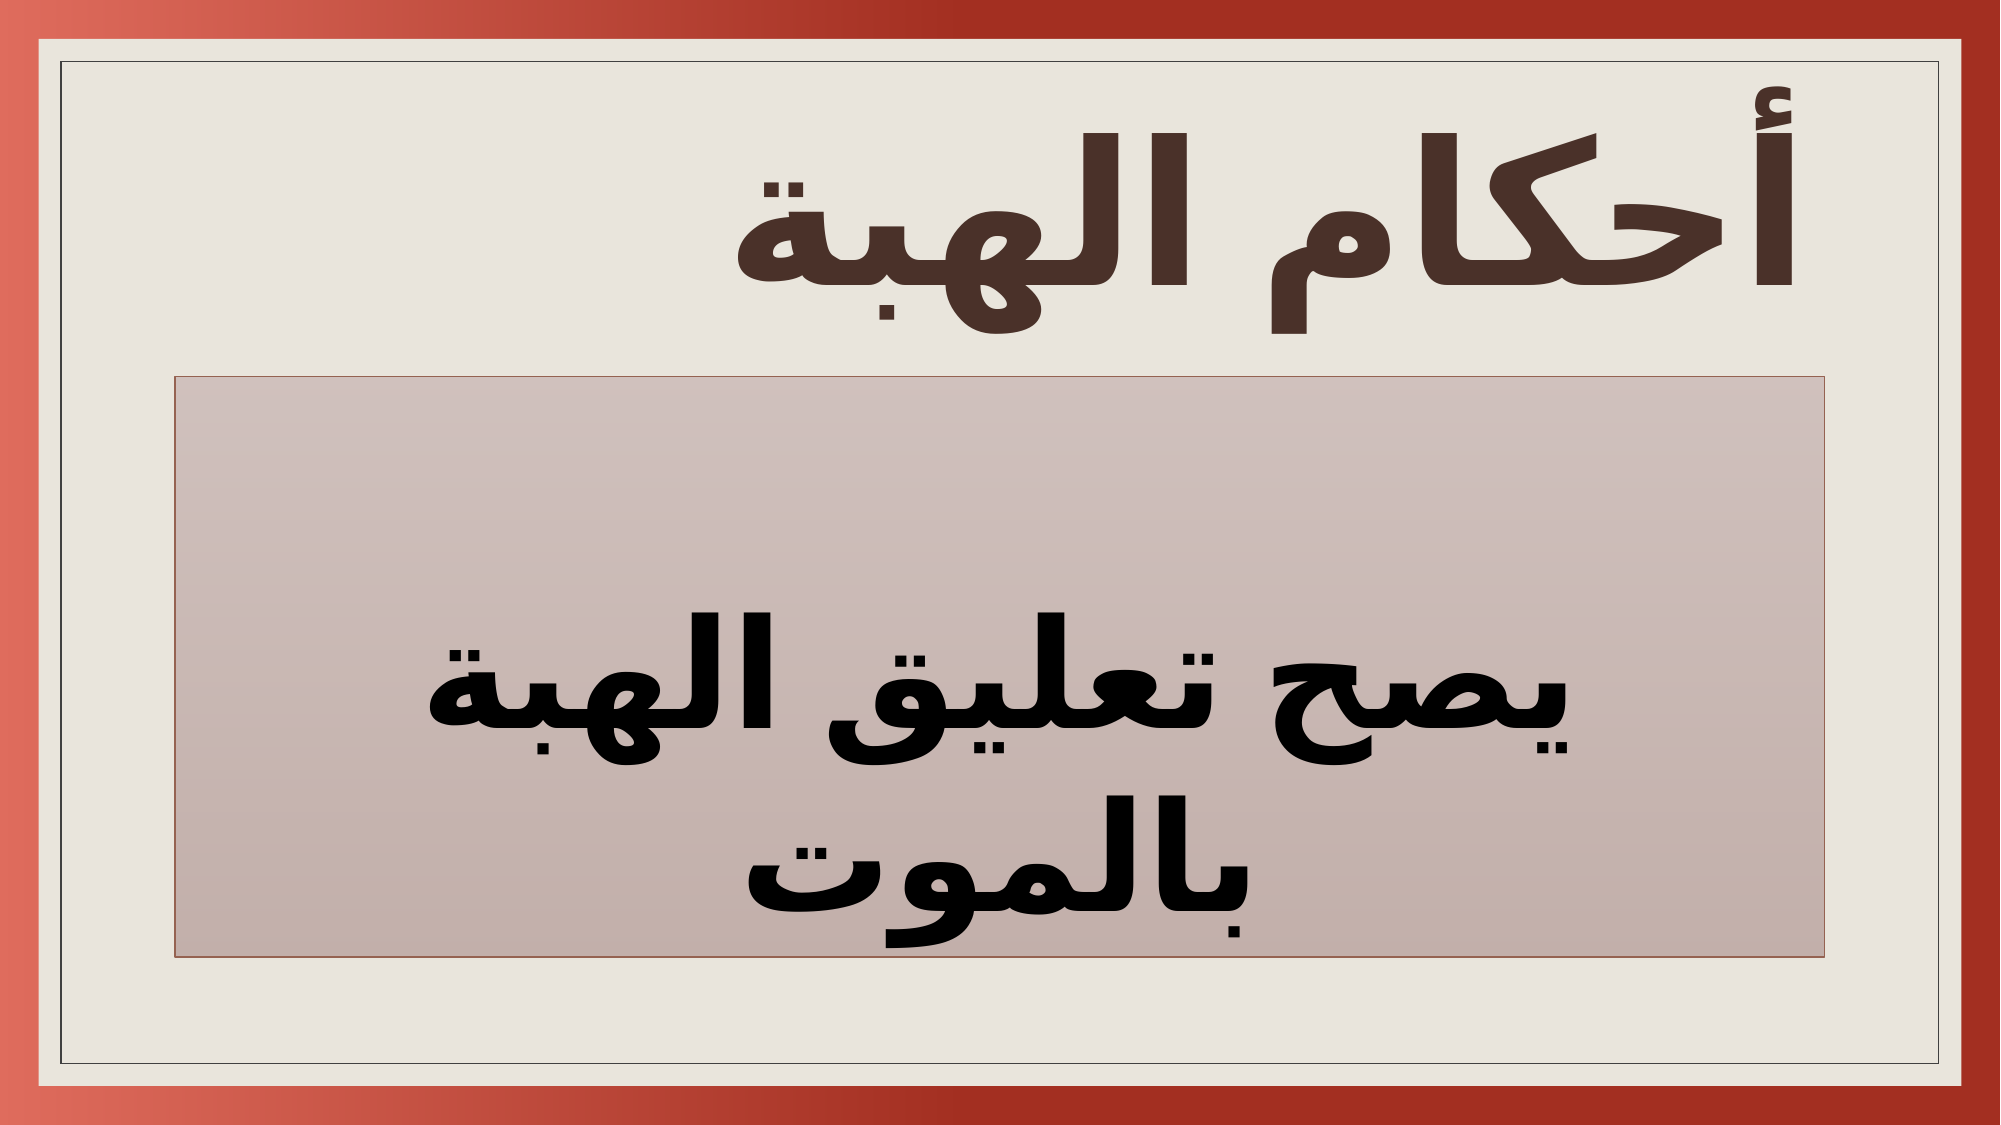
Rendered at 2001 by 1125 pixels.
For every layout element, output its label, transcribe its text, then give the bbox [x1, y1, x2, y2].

title أحكام الهبة [174, 92, 1825, 349]
list يصح تعليق الهبة بالموت [174, 376, 1825, 958]
